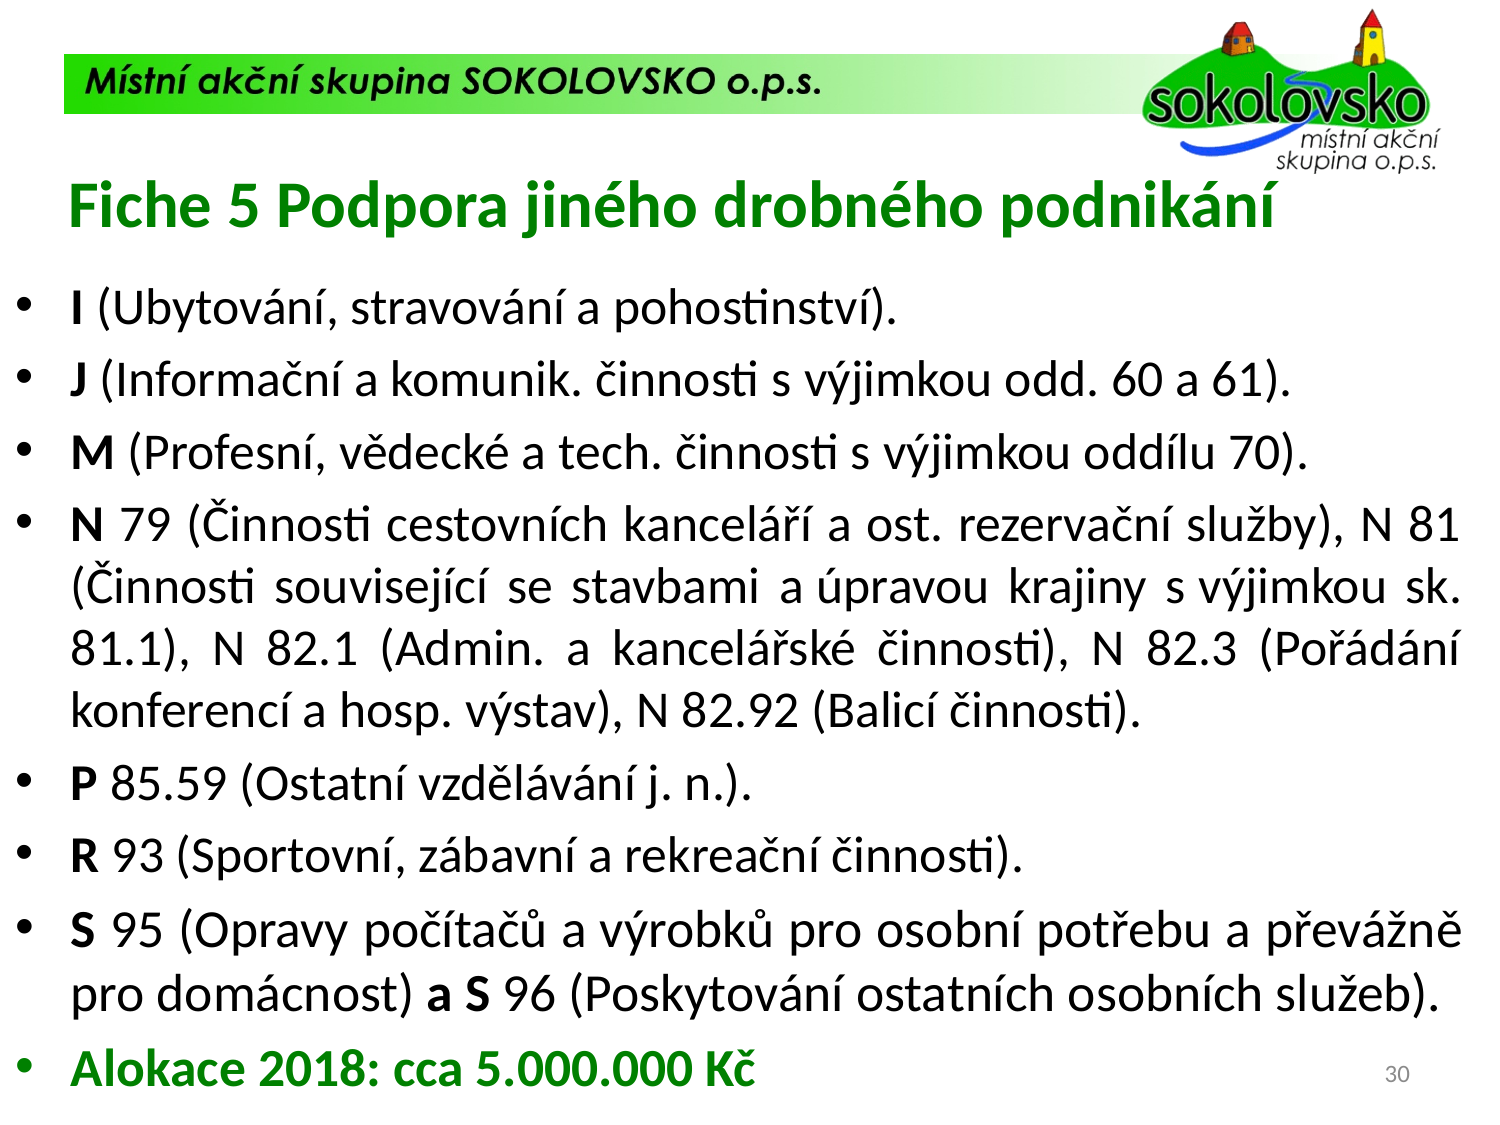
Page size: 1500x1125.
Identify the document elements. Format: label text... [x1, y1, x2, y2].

list I (Ubytování, stravování a pohostinství). J (Informační a komunik. činnosti s výjimkou odd. 60 a 61). M (Profesní, vědecké a tech. činnosti s výjimkou oddílu 70). N 79 (Činnosti cestovních kanceláří a ost. rezervační služby), N 81 (Činnosti související se stavbami a úpravou krajiny s výjimkou sk. 81.1), N 82.1 (Admin. a kancelářské činnosti), N 82.3 (Pořádání konferencí a hosp. výstav), N 82.92 (Balicí činnosti). P 85.59 (Ostatní vzdělávání j. n.). R 93 (Sportovní, zábavní a rekreační činnosti). S 95 (Opravy počítačů a výrobků pro osobní potřebu a převážně pro domácnost) a S 96 (Poskytování ostatních osobních služeb). Alokace 2018: cca 5.000.000 Kč [0, 265, 1478, 1117]
picture [64, 0, 1455, 197]
slide_number 30 [1074, 1042, 1425, 1103]
title Fiche 5 Podpora jiného drobného podnikání [53, 137, 1404, 265]
